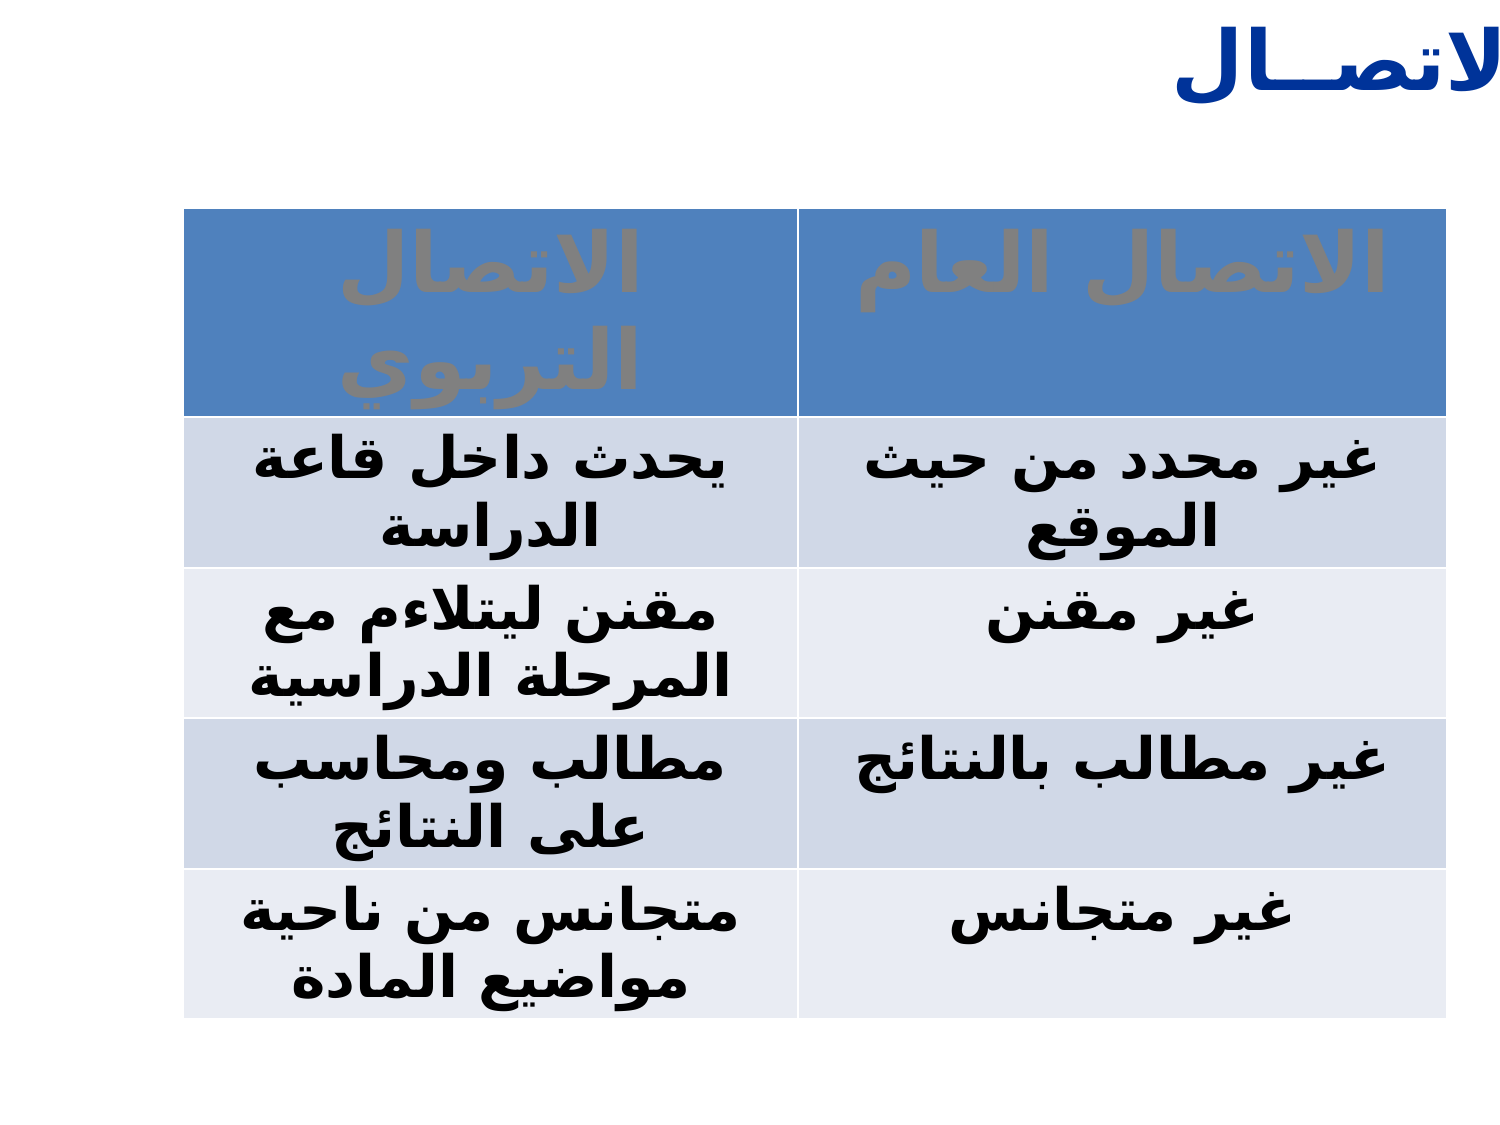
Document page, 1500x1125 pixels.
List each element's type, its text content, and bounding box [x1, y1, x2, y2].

table_cell يحدث داخل قاعة الدراسة [184, 418, 797, 567]
table_header الاتصال التربوي [184, 209, 797, 416]
table_header الاتصال العام [799, 209, 1446, 416]
text_box الاتصــال [1157, 0, 1500, 115]
table_cell متجانس من ناحية مواضيع المادة [184, 870, 797, 1018]
table_cell غير محدد من حيث الموقع [799, 418, 1446, 567]
table_cell مطالب ومحاسب على النتائج [184, 719, 797, 868]
table_cell غير متجانس [799, 870, 1446, 1018]
table_cell غير مطالب بالنتائج [799, 719, 1446, 868]
table_cell غير مقنن [799, 569, 1446, 717]
table_cell مقنن ليتلاءم مع المرحلة الدراسية [184, 569, 797, 717]
